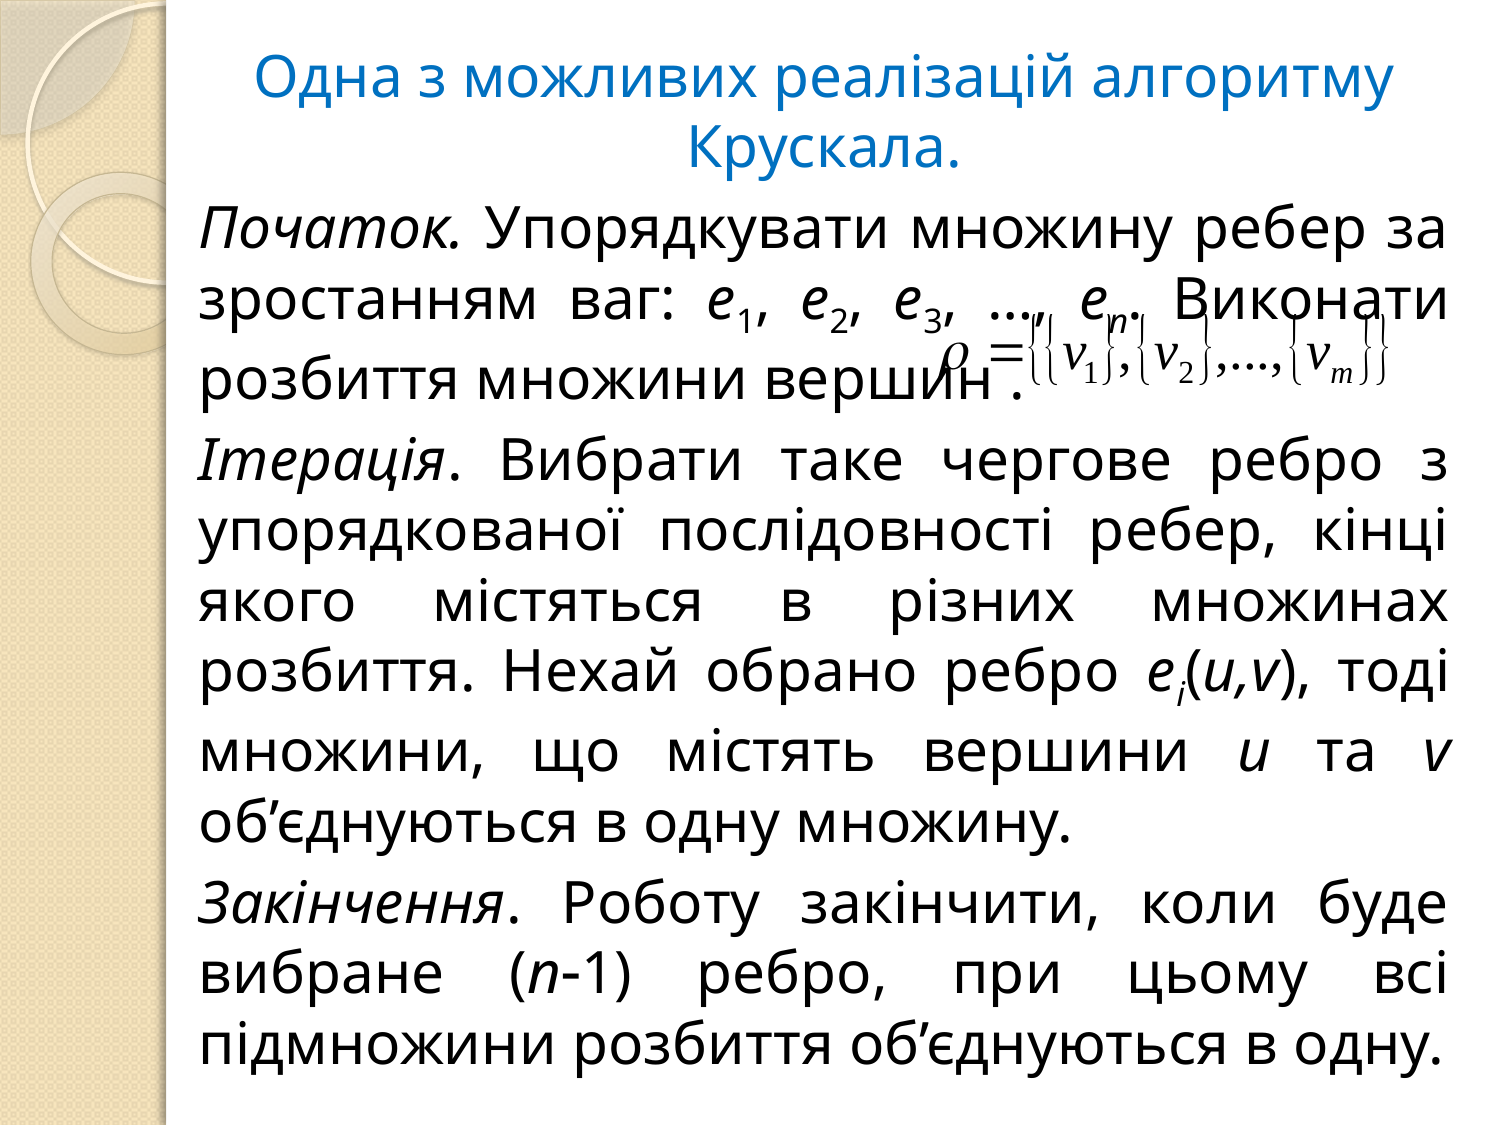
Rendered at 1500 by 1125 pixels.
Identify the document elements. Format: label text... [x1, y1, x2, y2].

list Одна з можливих реалізацій алгоритму Крускала. Початок. Упорядкувати множину ребер за зростанням ваг: е1, е2, е3, …, еn. Виконати розбиття множини вершин . Ітерація. Вибрати таке чергове ребро з упорядкованої послідовності ребер, кінці якого містяться в різних множинах розбиття. Нехай обрано ребро еі(u,v), тоді множини, що містять вершини u та v об’єднуються в одну множину. Закінчення. Роботу закінчити, коли буде вибране (n1) ребро, при цьому всі підмножини розбиття об’єднуються в одну. [171, 30, 1466, 1125]
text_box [926, 314, 1401, 398]
